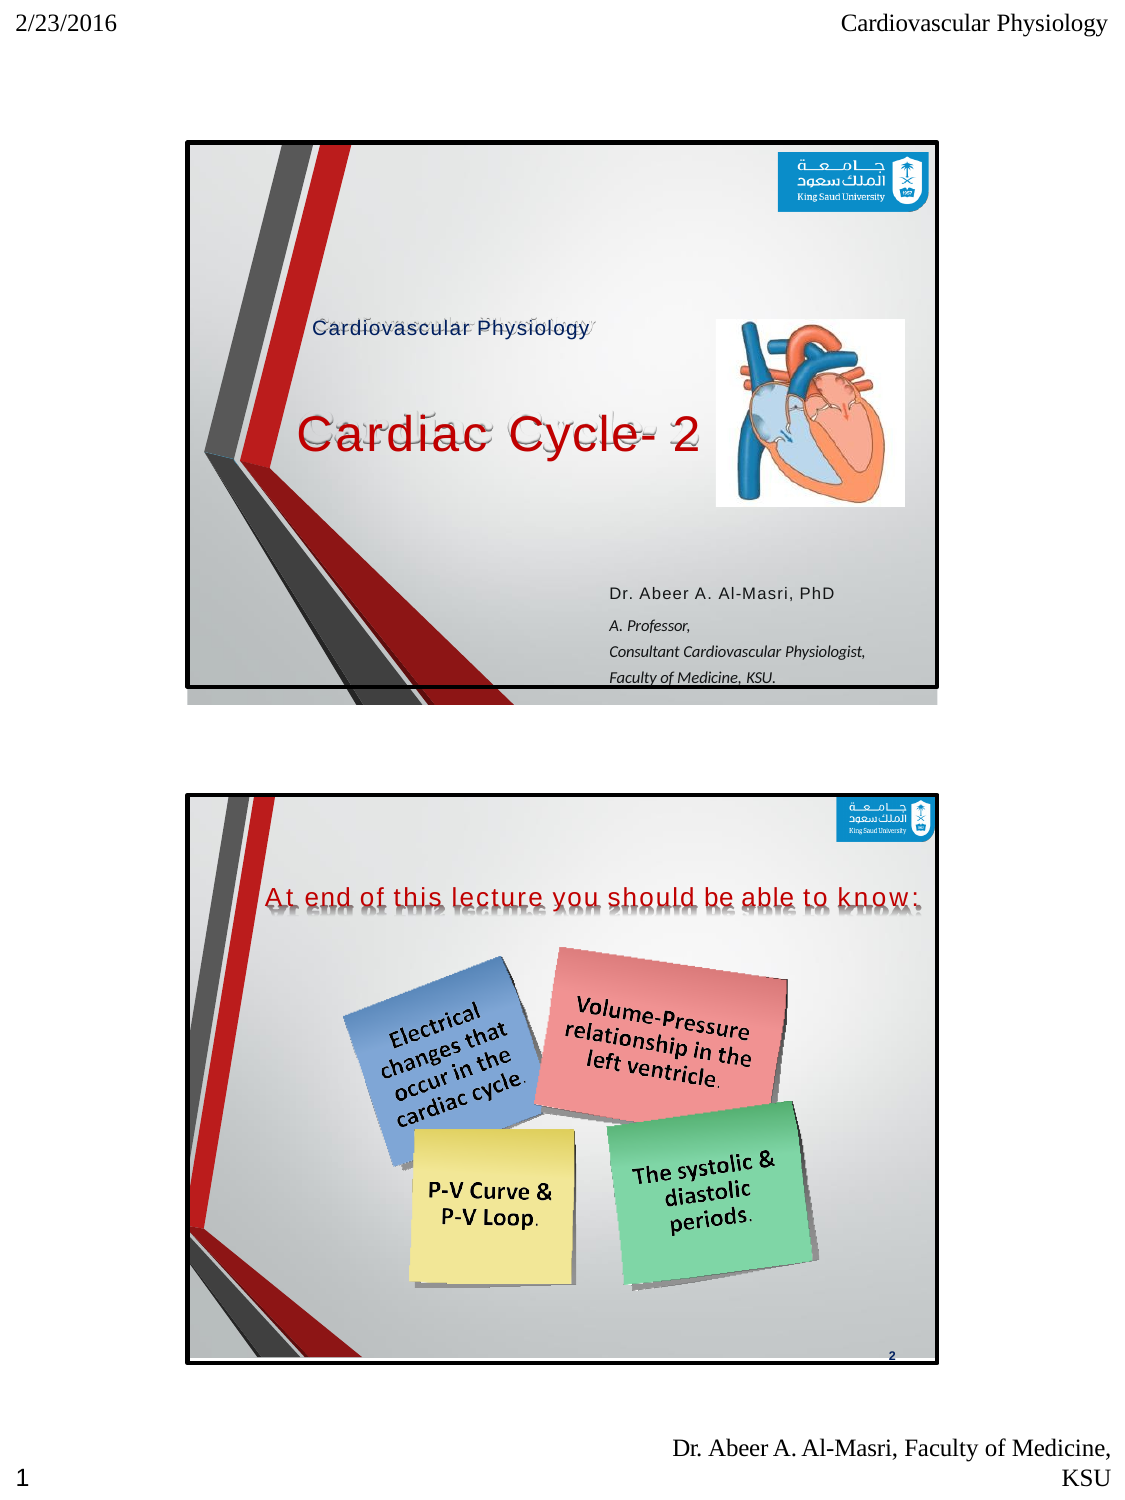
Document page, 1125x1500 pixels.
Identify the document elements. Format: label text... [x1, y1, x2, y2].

text_box [414, 687, 434, 705]
text_box [345, 687, 362, 705]
text_box [410, 687, 427, 705]
slide_number 1 [11, 1464, 34, 1500]
text_box [420, 687, 514, 705]
text_box [187, 687, 355, 705]
text_box 2/23/2016 [13, 6, 119, 37]
text_box [715, 319, 905, 507]
text_box [777, 152, 929, 212]
text_box At end of this lecture you should be able to know: 2 [187, 794, 938, 1364]
text_box [429, 1182, 552, 1230]
text_box [352, 687, 423, 705]
text_box [414, 1129, 577, 1288]
text_box [497, 687, 938, 705]
text_box Cardiovascular Physiology Cardiac Cycle- 2 Dr. Abeer A. Al-Masri, PhD A. Professor, Consultant Cardiovascular Physiologist, Faculty of Medicine, KSU. [187, 142, 938, 687]
footer Dr. Abeer A. Al-Masri, Faculty of Medicine, KSU [663, 1434, 1113, 1500]
text_box Cardiovascular Physiology [838, 6, 1113, 37]
text_box [408, 1128, 575, 1284]
